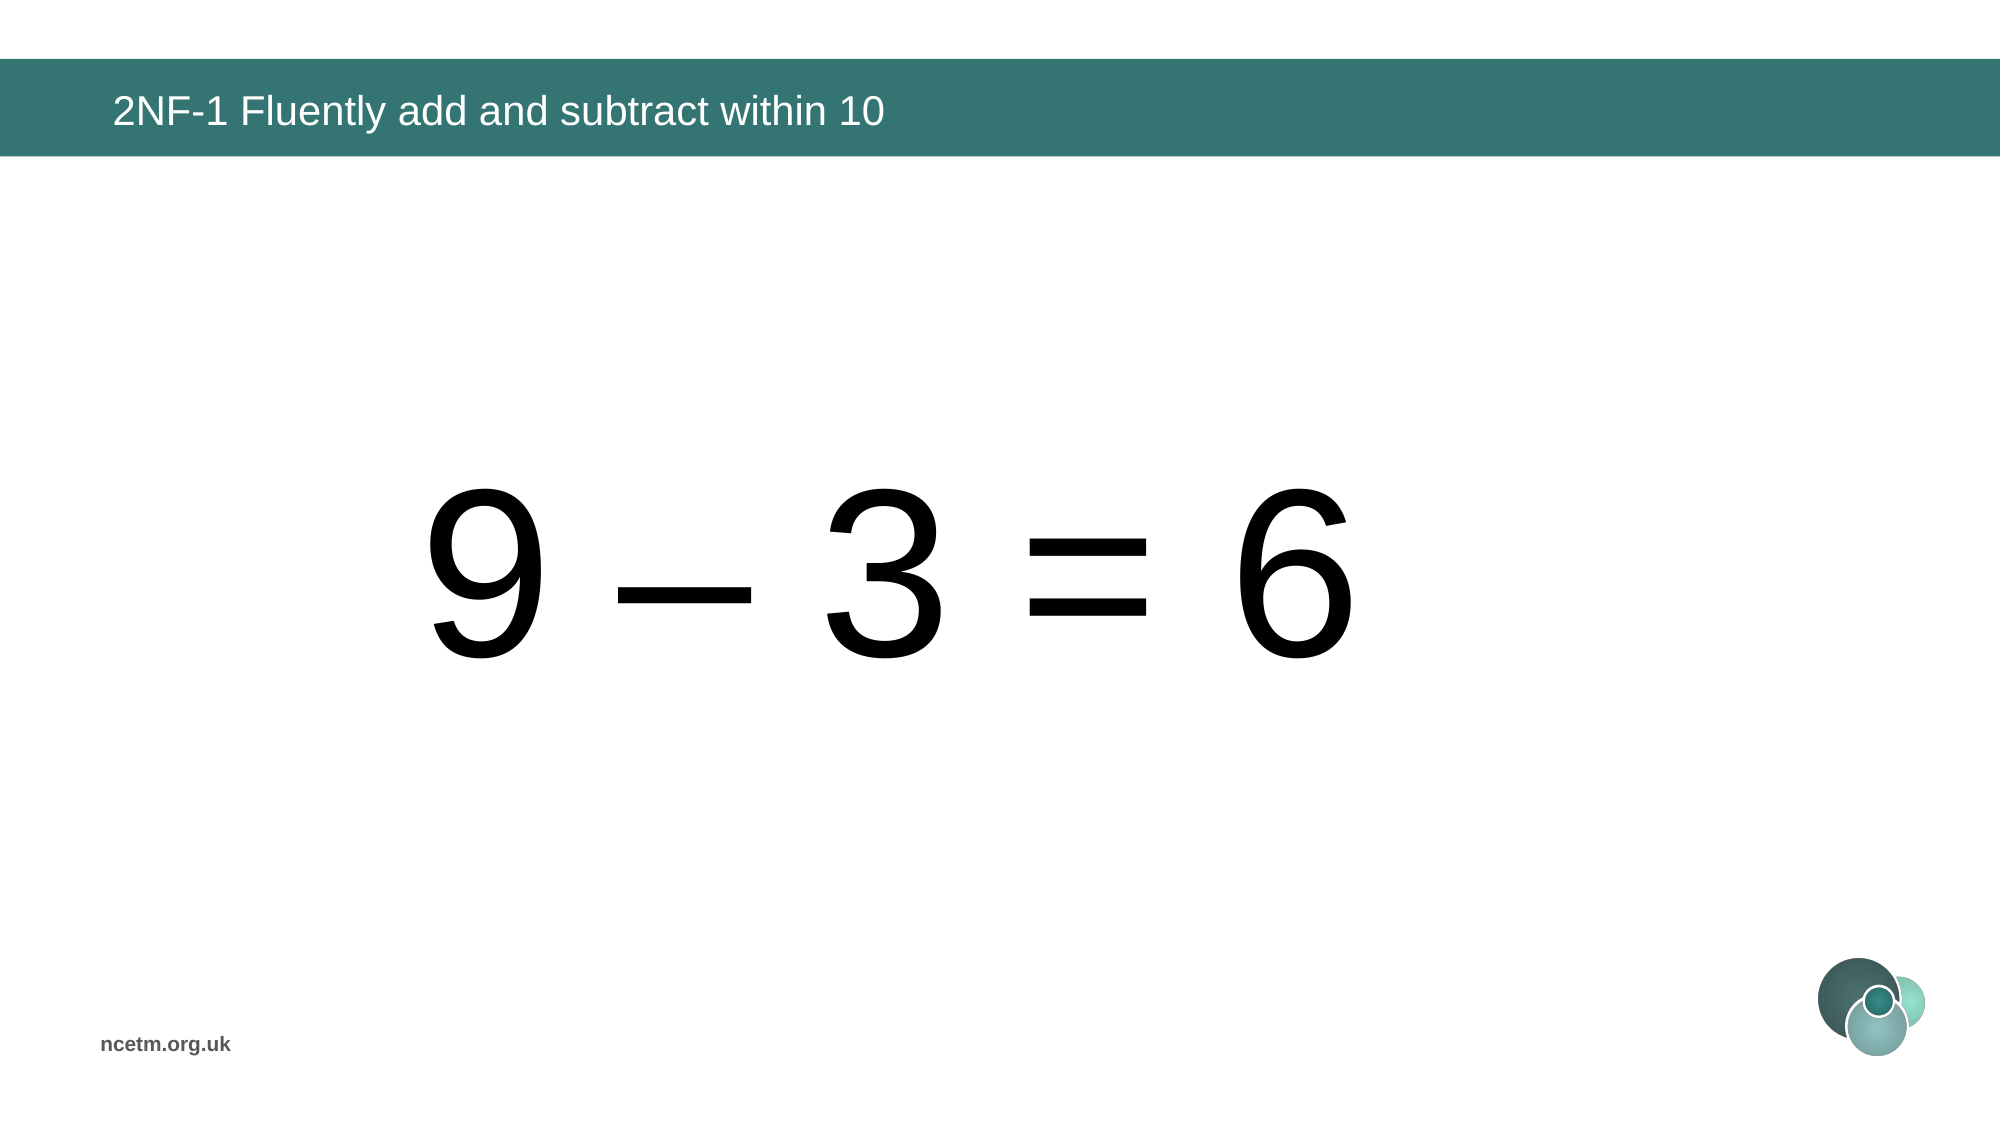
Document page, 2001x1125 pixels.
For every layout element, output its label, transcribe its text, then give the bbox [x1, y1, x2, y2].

text_box 9 – 3 = [404, 409, 1213, 712]
picture [1818, 958, 1925, 1056]
text_box 6 [1213, 409, 1377, 712]
title 2NF-1 Fluently add and subtract within 10 [97, 76, 1945, 147]
